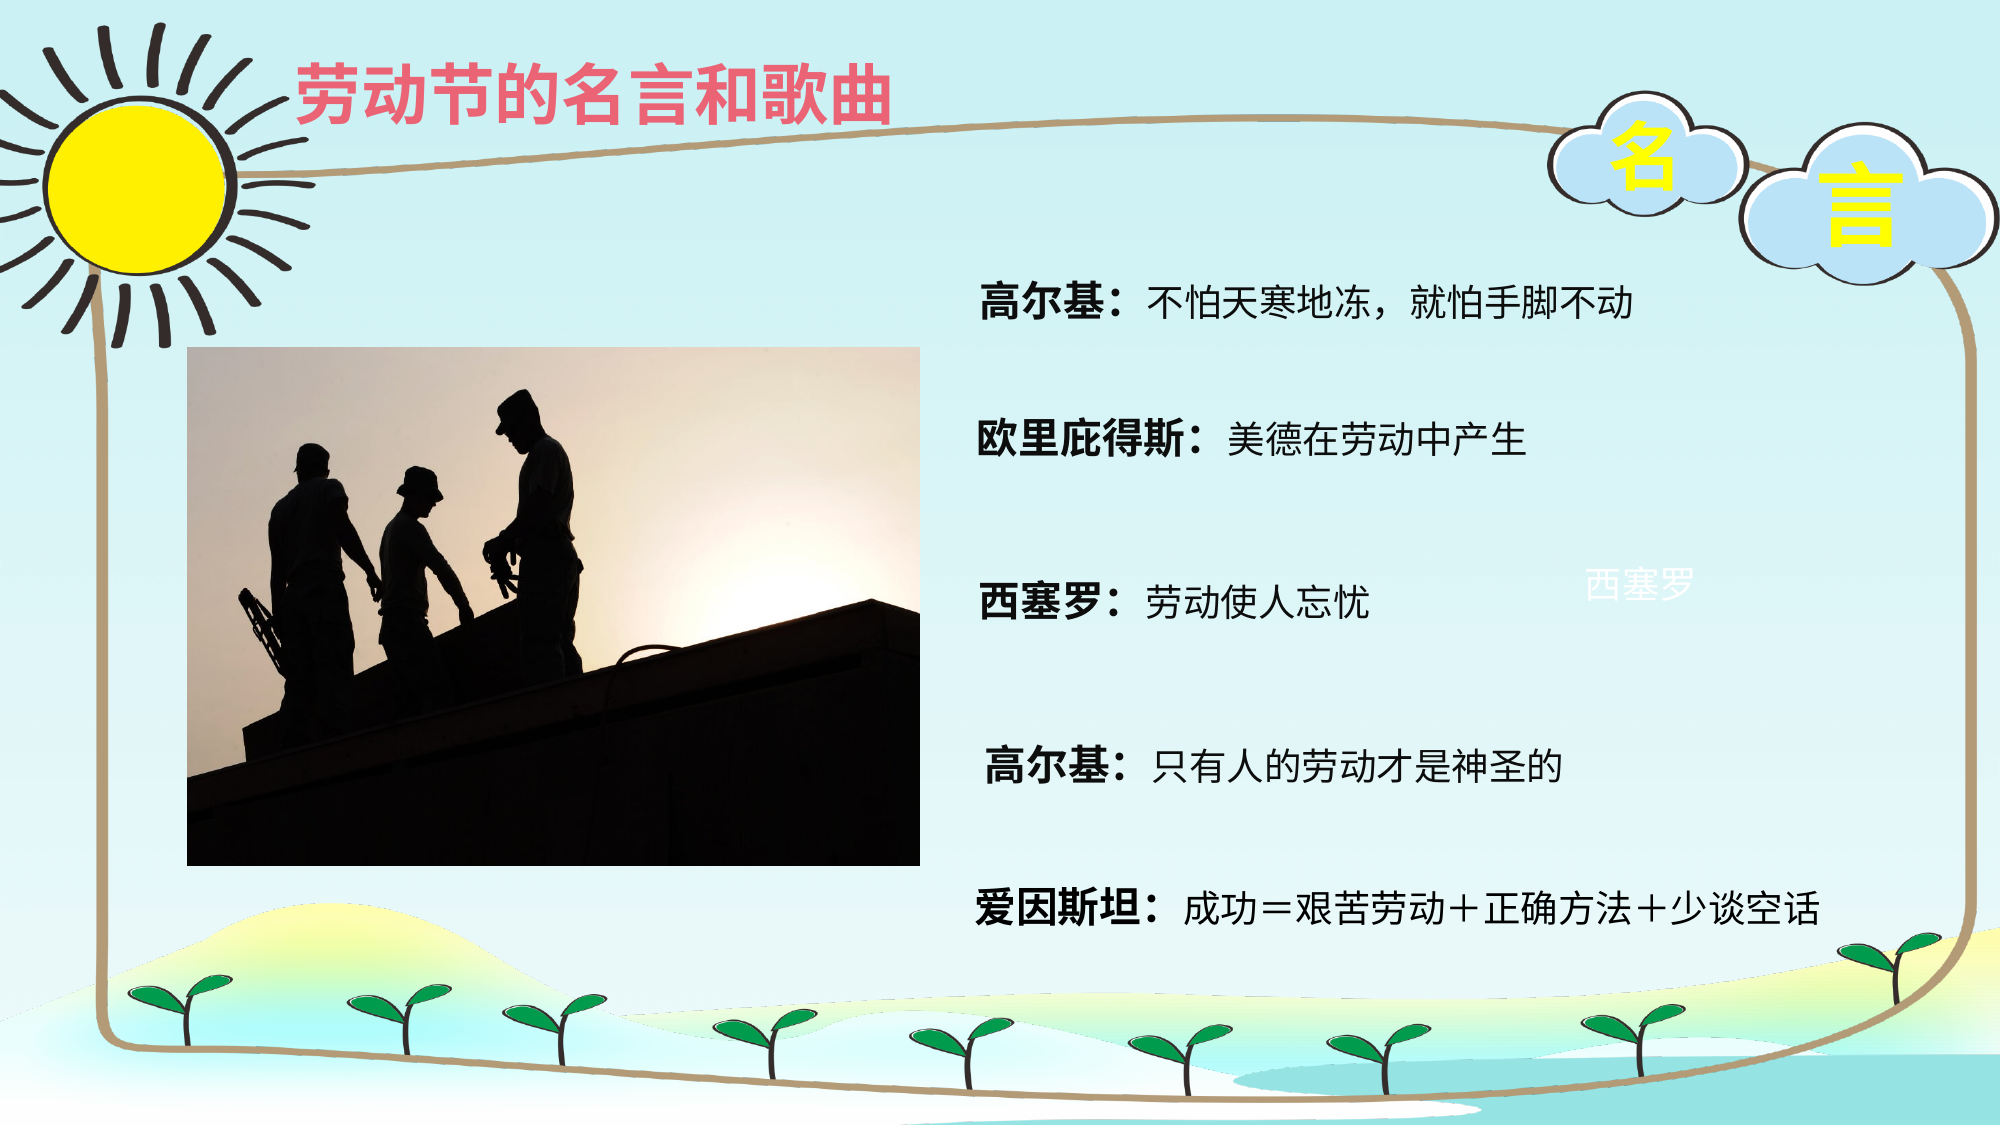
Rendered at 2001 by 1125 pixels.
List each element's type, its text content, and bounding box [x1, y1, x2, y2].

text_box 劳动节的名言和歌曲 [248, 45, 920, 140]
picture [0, 0, 2000, 1125]
text_box 欧里庇得斯：美德在劳动中产生 [962, 404, 1543, 470]
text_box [961, 531, 1713, 625]
text_box 言 [1801, 140, 1919, 266]
text_box 名 [1578, 102, 1713, 207]
text_box 爱因斯坦：成功＝艰苦劳动＋正确方法＋少谈空话 [959, 848, 1978, 939]
text_box 高尔基：不怕天寒地冻，就怕手脚不动 [965, 242, 1650, 333]
text_box 高尔基：只有人的劳动才是神圣的 [969, 706, 1580, 796]
